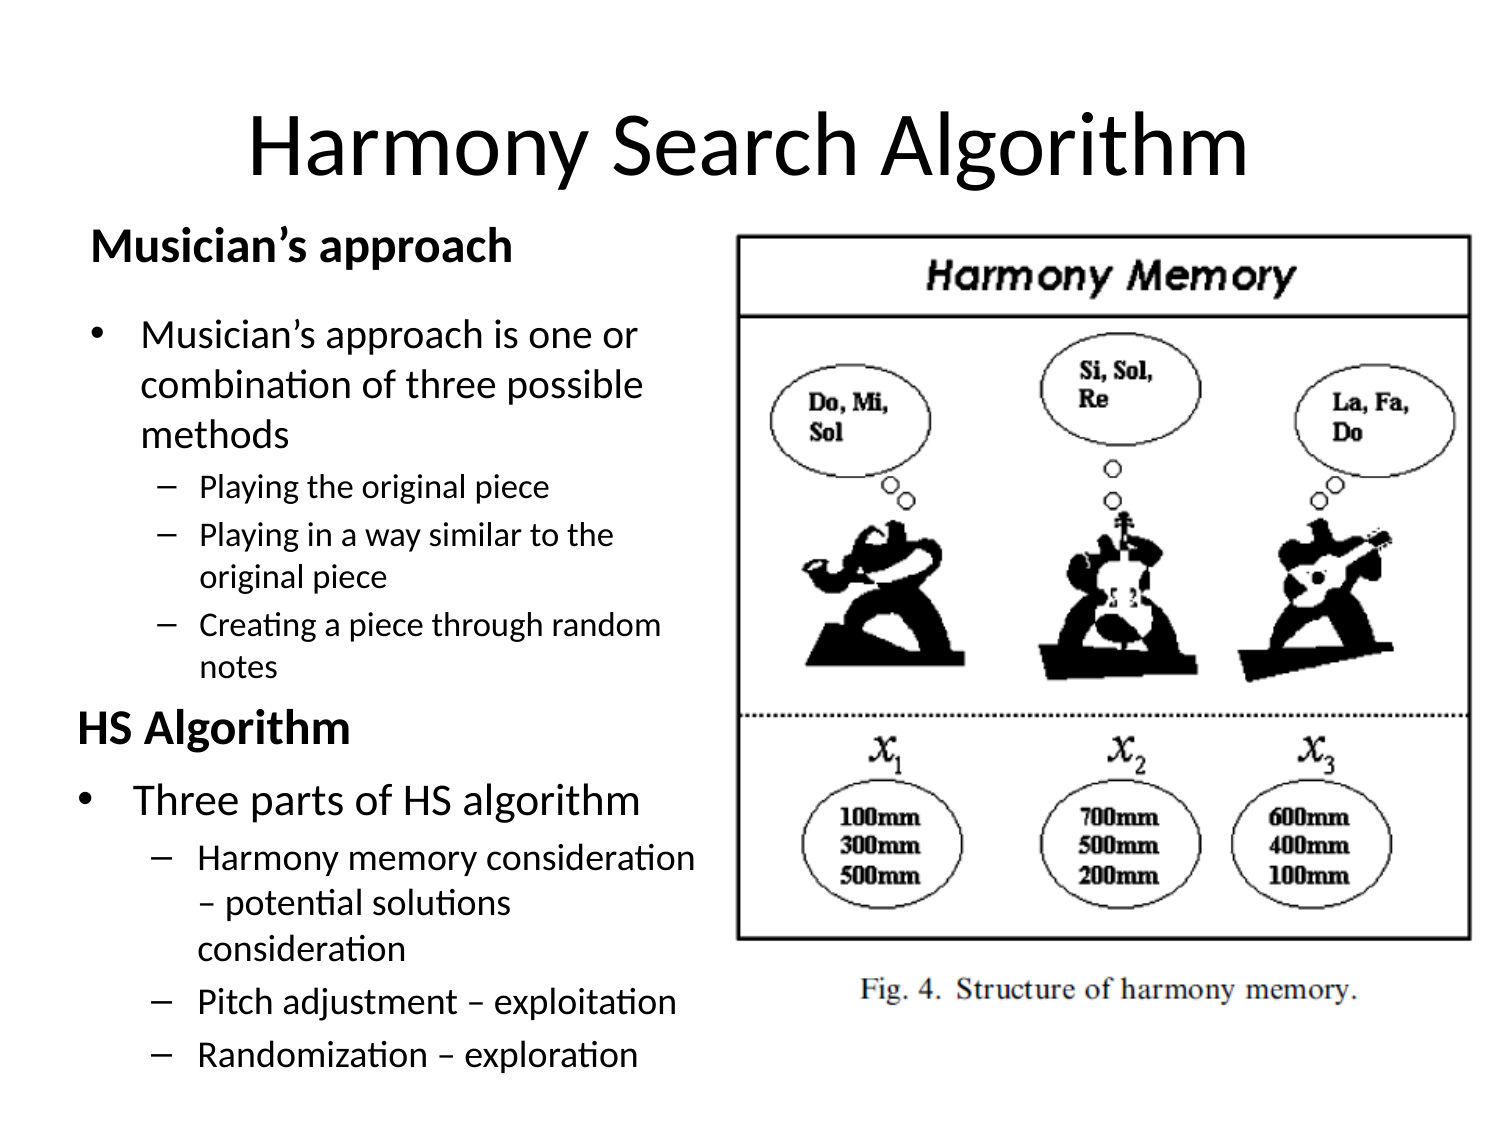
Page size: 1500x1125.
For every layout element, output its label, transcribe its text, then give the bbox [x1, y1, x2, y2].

list Musician’s approach is one or combination of three possible methods Playing the original piece Playing in a way similar to the original piece Creating a piece through random notes [75, 299, 719, 680]
list HS Algorithm [62, 680, 719, 762]
picture [724, 230, 1480, 1013]
list Three parts of HS algorithm Harmony memory consideration – potential solutions consideration Pitch adjustment – exploitation Randomization – exploration [62, 762, 726, 1089]
title Harmony Search Algorithm [75, 45, 1425, 229]
list Musician’s approach [75, 174, 738, 280]
